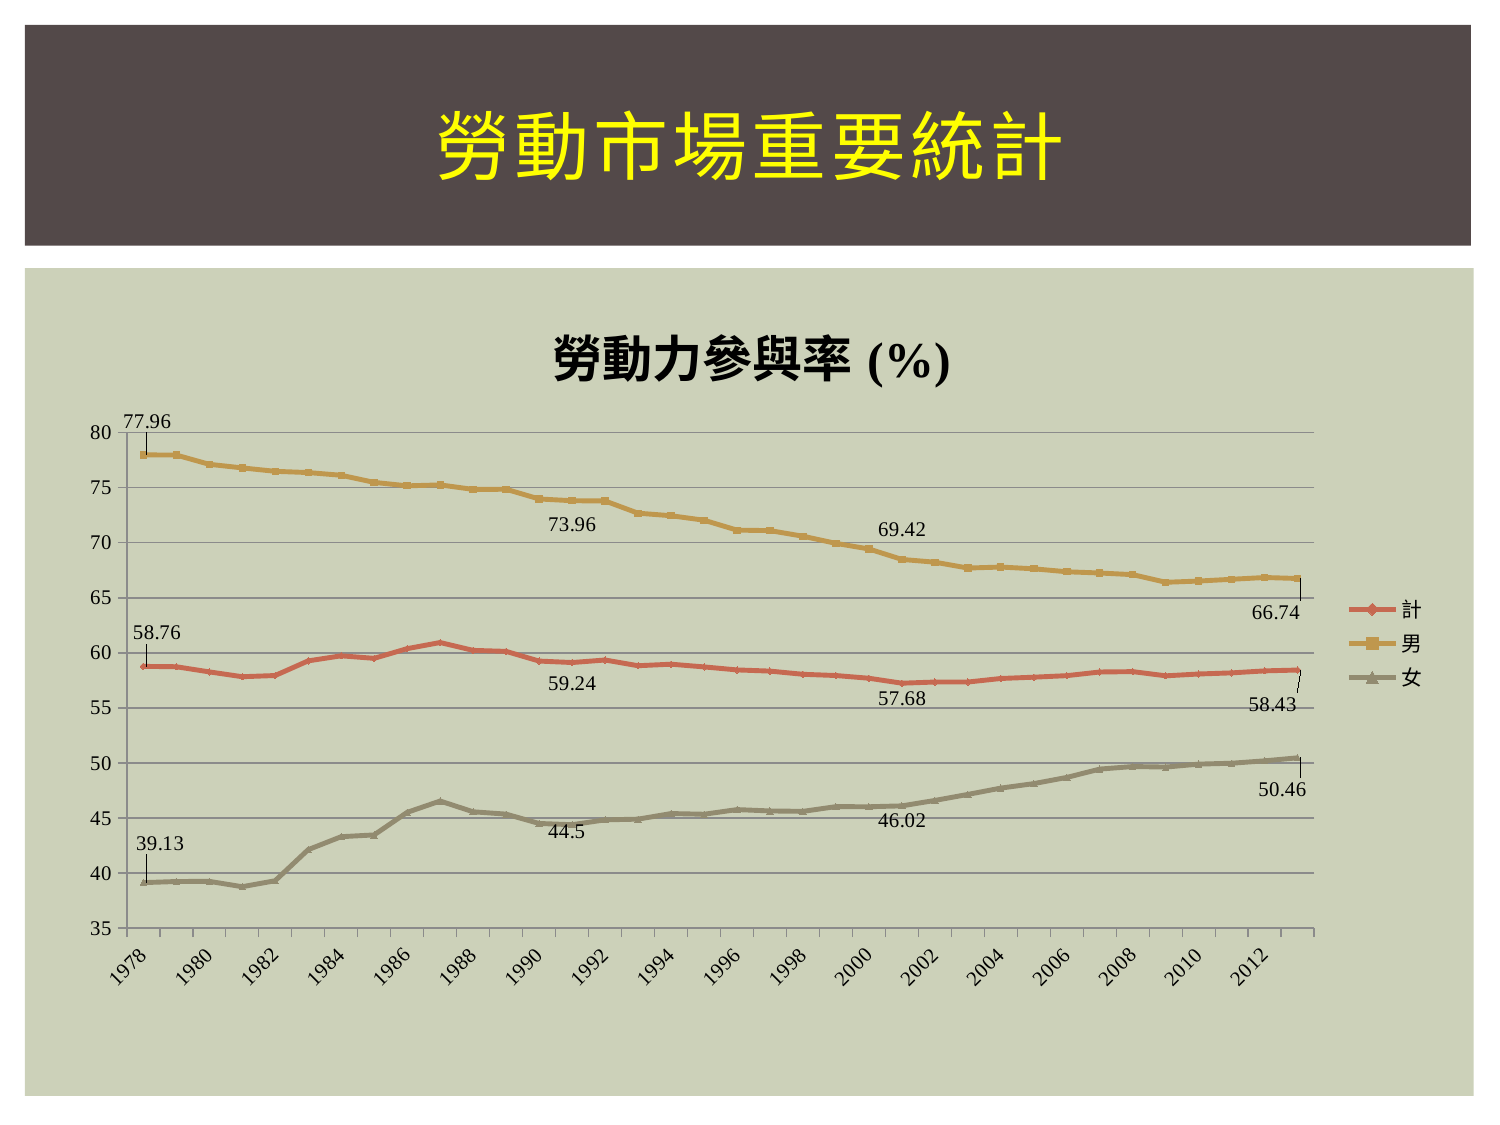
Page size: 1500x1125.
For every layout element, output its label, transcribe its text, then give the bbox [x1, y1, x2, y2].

title 勞動市場重要統計 [62, 58, 1438, 232]
chart [62, 281, 1442, 1006]
